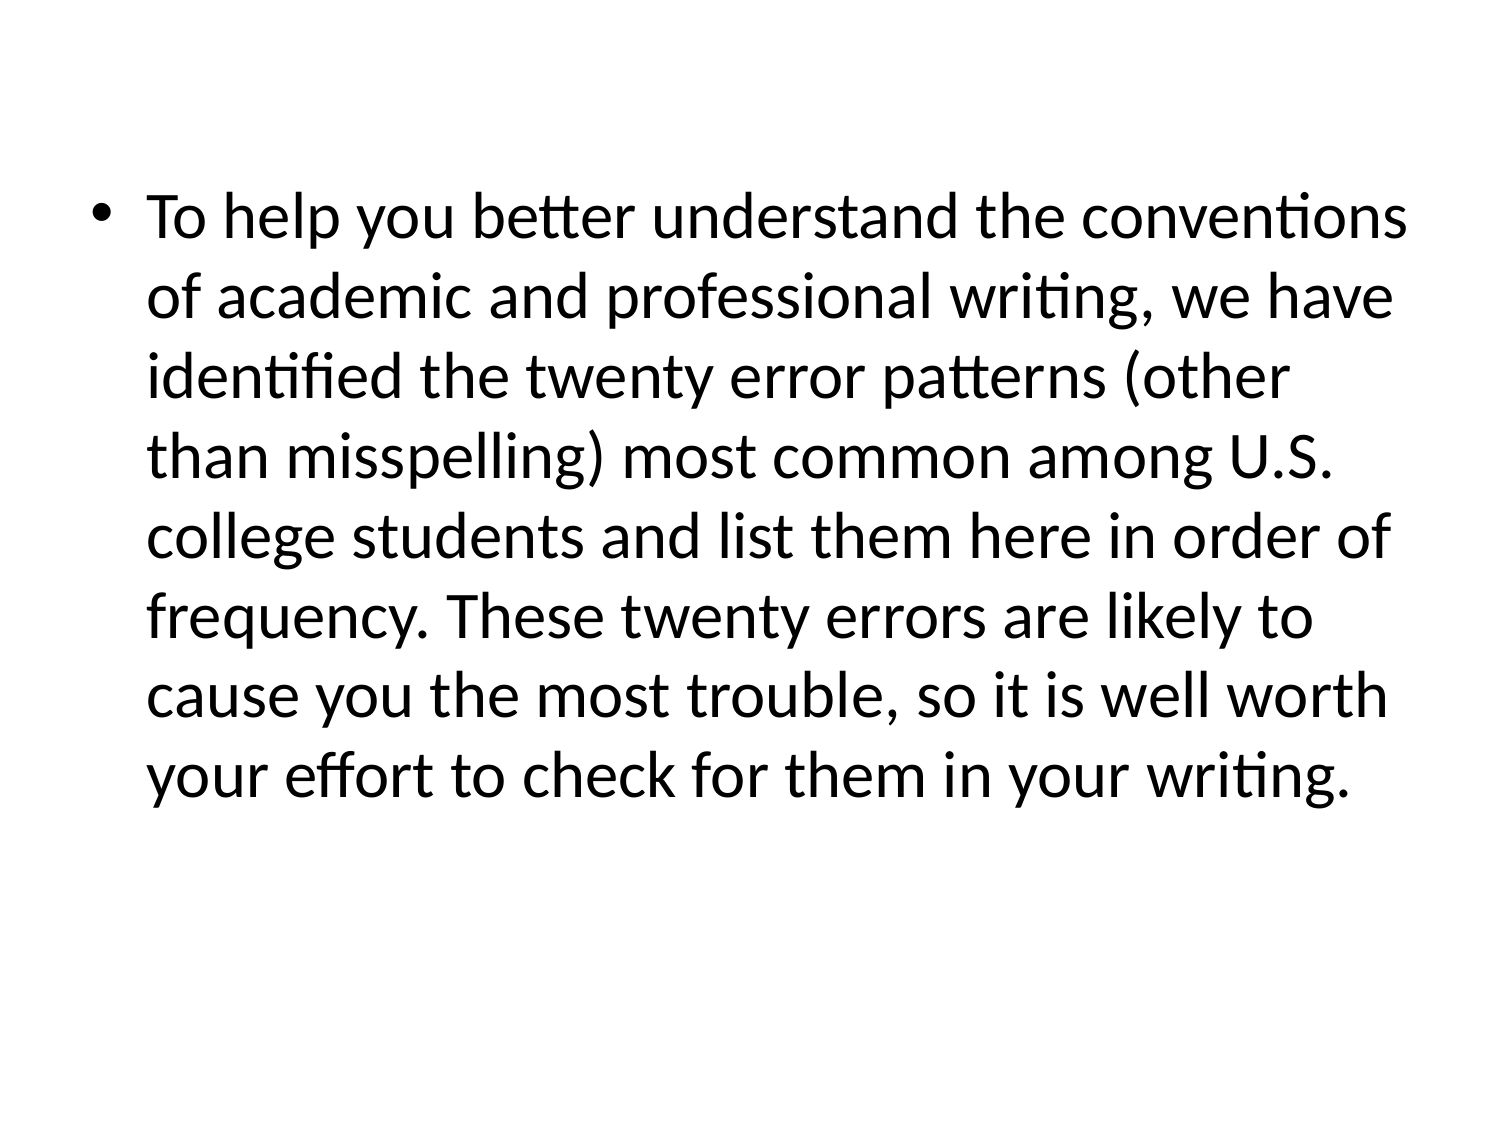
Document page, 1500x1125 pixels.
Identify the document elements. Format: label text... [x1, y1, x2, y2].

list To help you better understand the conventions of academic and professional writing, we have identified the twenty error patterns (other than misspelling) most common among U.S. college students and list them here in order of frequency. These twenty errors are likely to cause you the most trouble, so it is well worth your effort to check for them in your writing. [75, 164, 1425, 1005]
